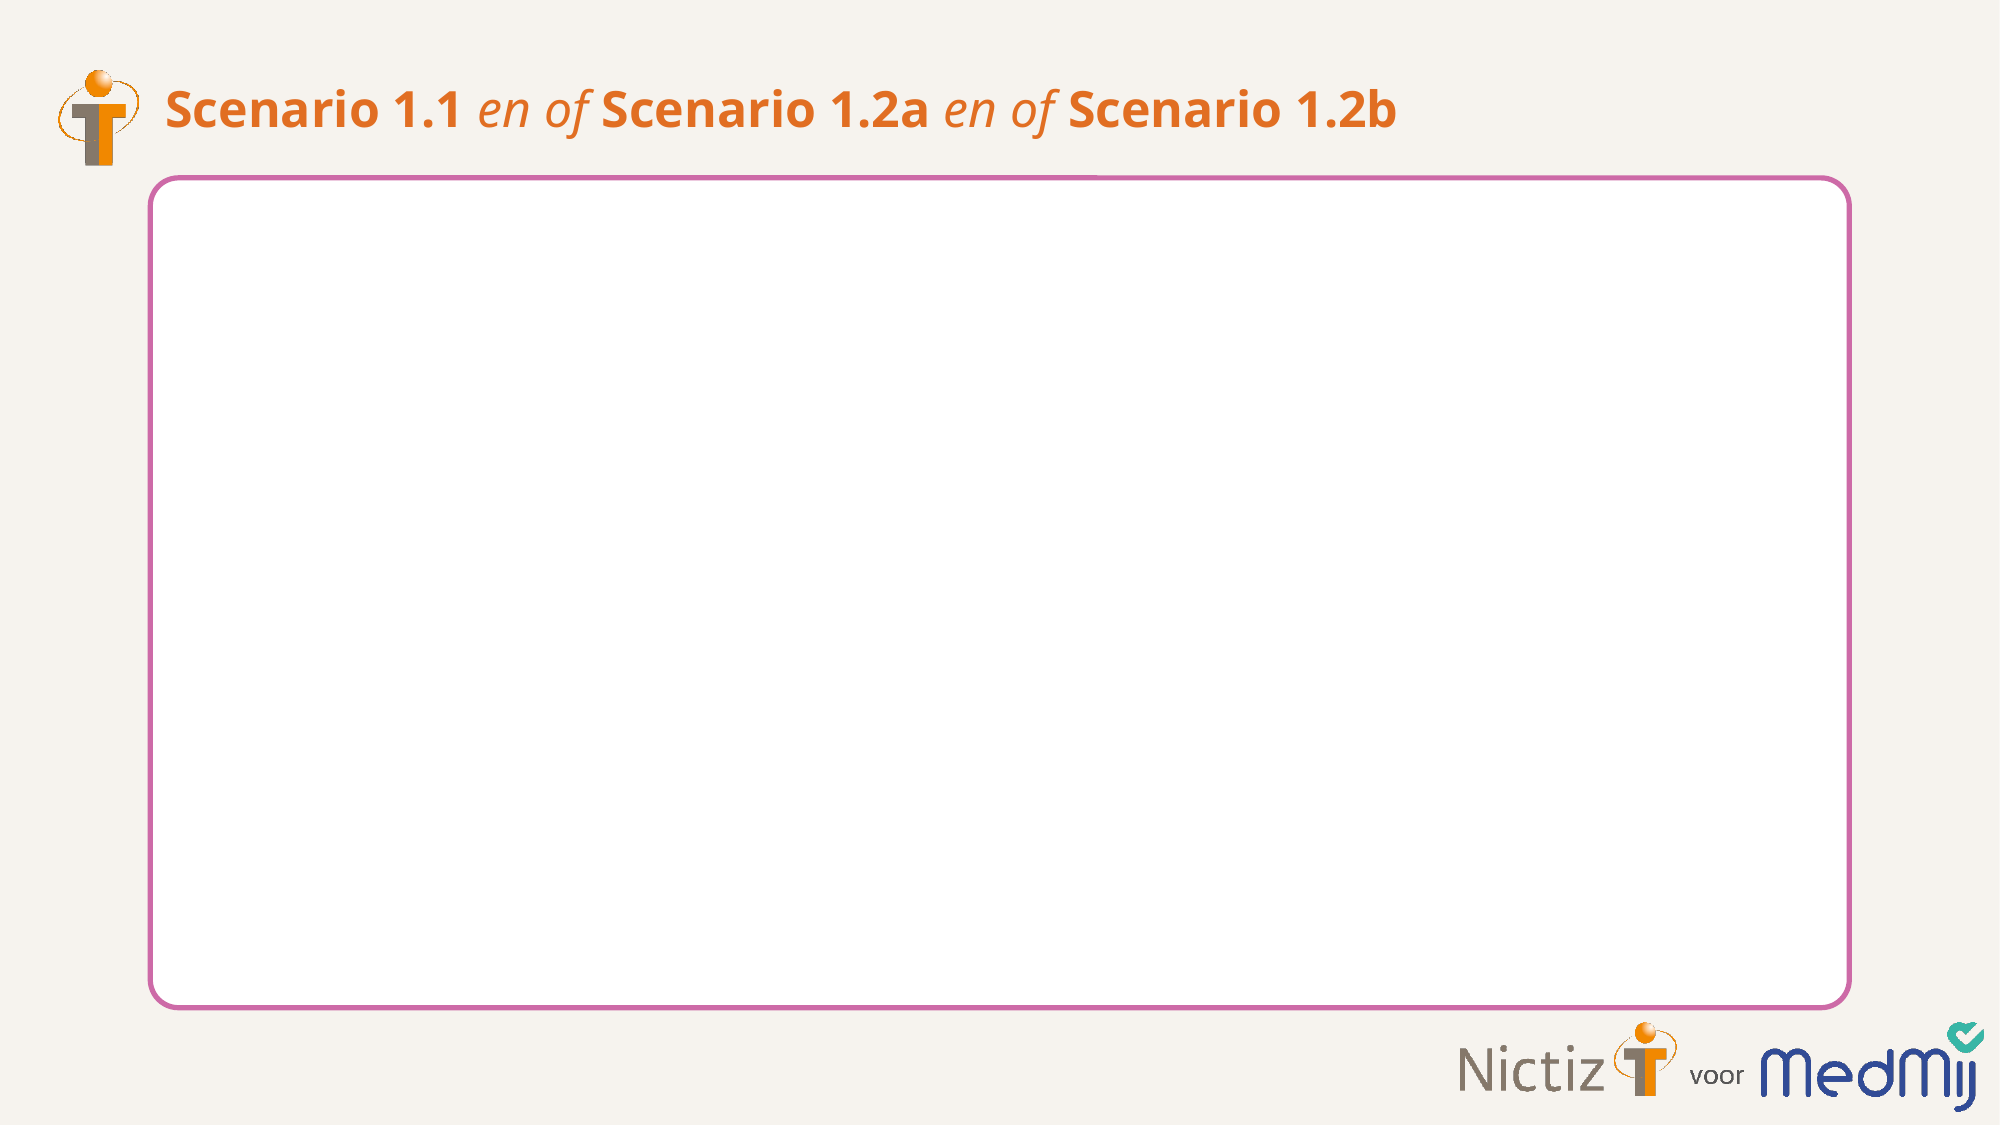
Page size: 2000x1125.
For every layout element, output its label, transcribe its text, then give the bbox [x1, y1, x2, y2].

picture [1457, 1019, 1988, 1113]
title Scenario 1.1 en of Scenario 1.2a en of Scenario 1.2b [150, 76, 683, 165]
text_box [683, 0, 1317, 1125]
picture [50, 66, 151, 187]
title Scenario 1.1 en of Scenario 1.2a en of Scenario 1.2b [1317, 76, 1850, 165]
